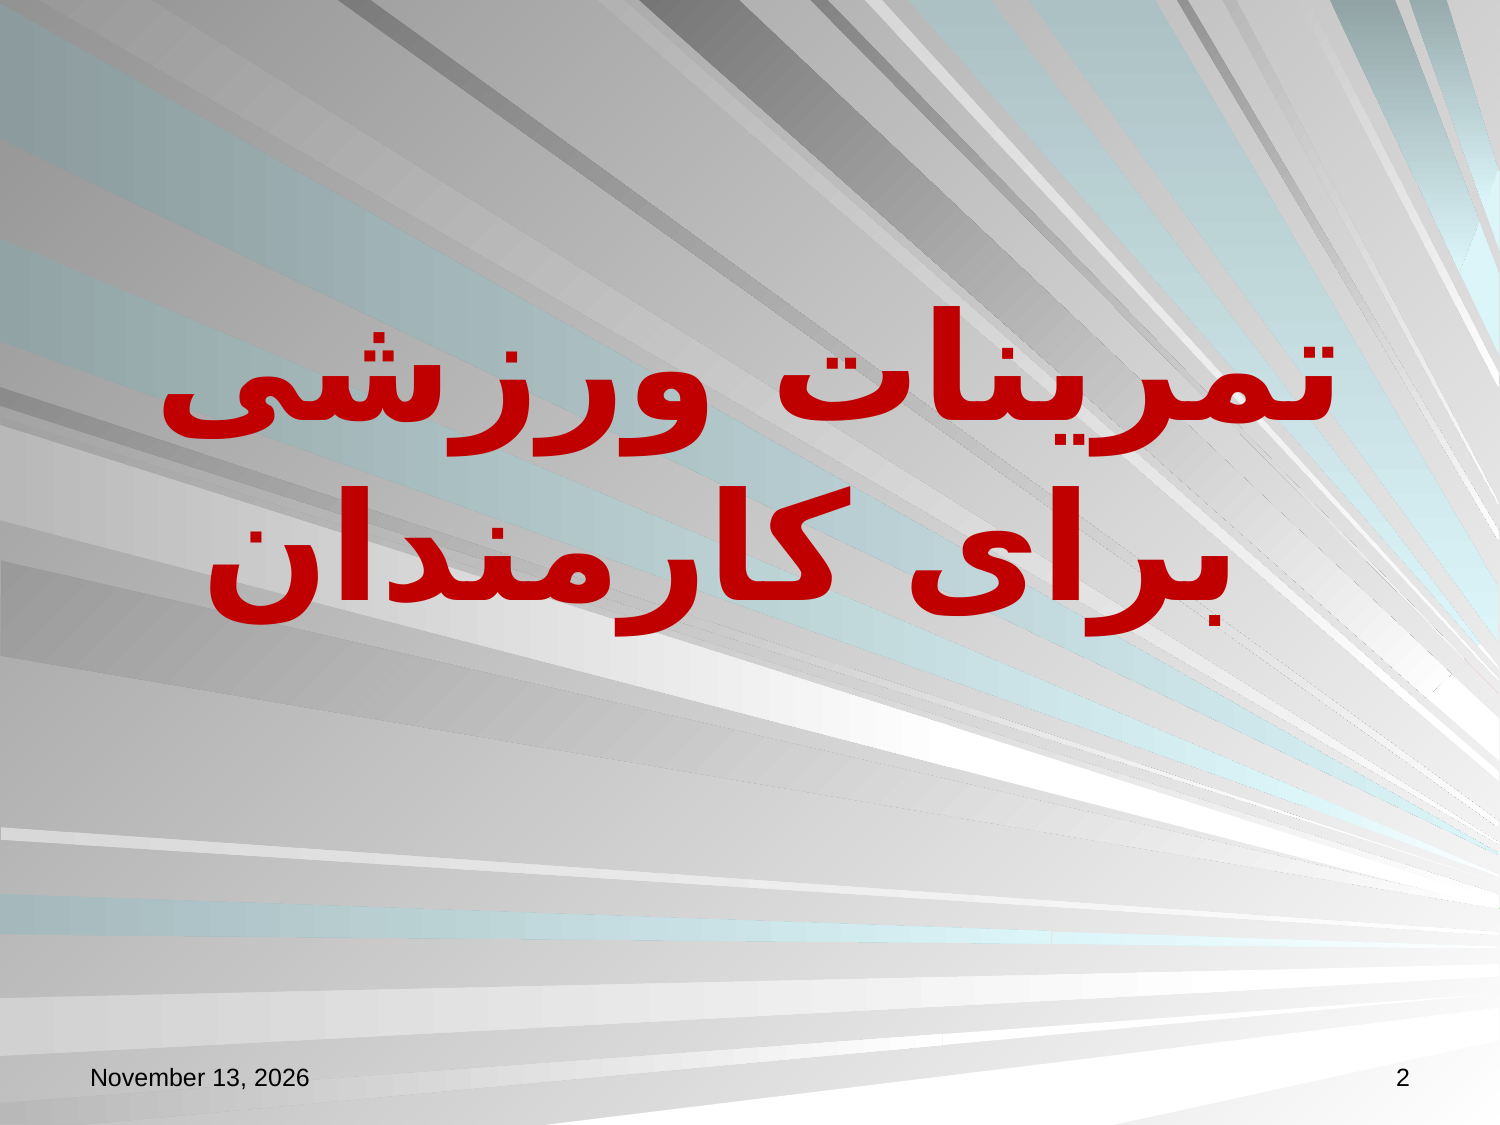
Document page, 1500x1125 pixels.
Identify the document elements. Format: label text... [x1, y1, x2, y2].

title . [74, 45, 1426, 197]
slide_number 2 [1074, 1023, 1426, 1100]
list تمرینات ورزشی برای کارمندان [74, 262, 1426, 1006]
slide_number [74, 1023, 426, 1100]
